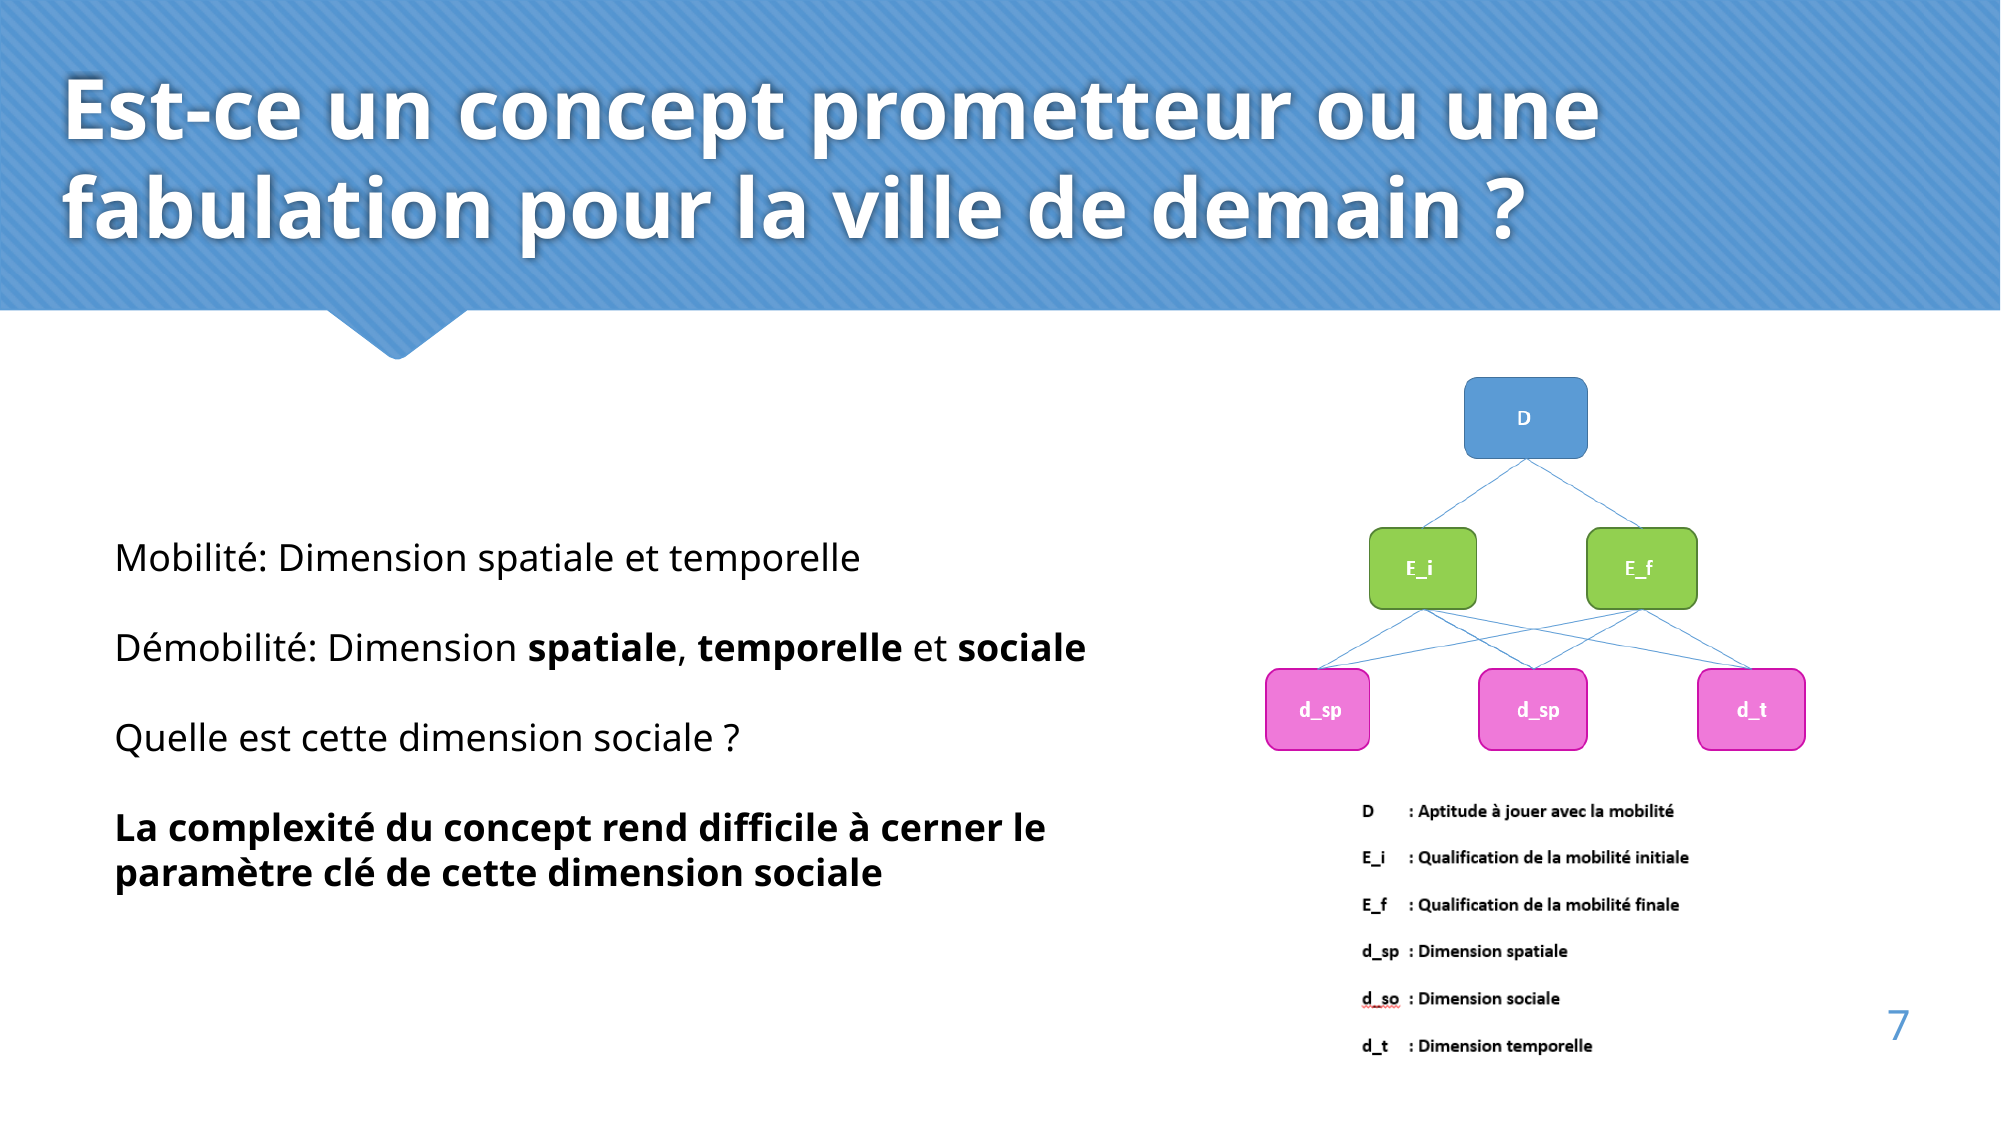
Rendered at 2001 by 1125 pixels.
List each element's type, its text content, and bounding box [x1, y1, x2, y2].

title Est-ce un concept prometteur ou une fabulation pour la ville de demain ? [46, 104, 1940, 264]
text_box Mobilité: Dimension spatiale et temporelle Démobilité: Dimension spatiale, temporelle et sociale Quelle est cette dimension sociale ? La complexité du concept rend difficile à cerner le paramètre clé de cette dimension sociale [99, 436, 1155, 992]
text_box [1155, 340, 1927, 1087]
